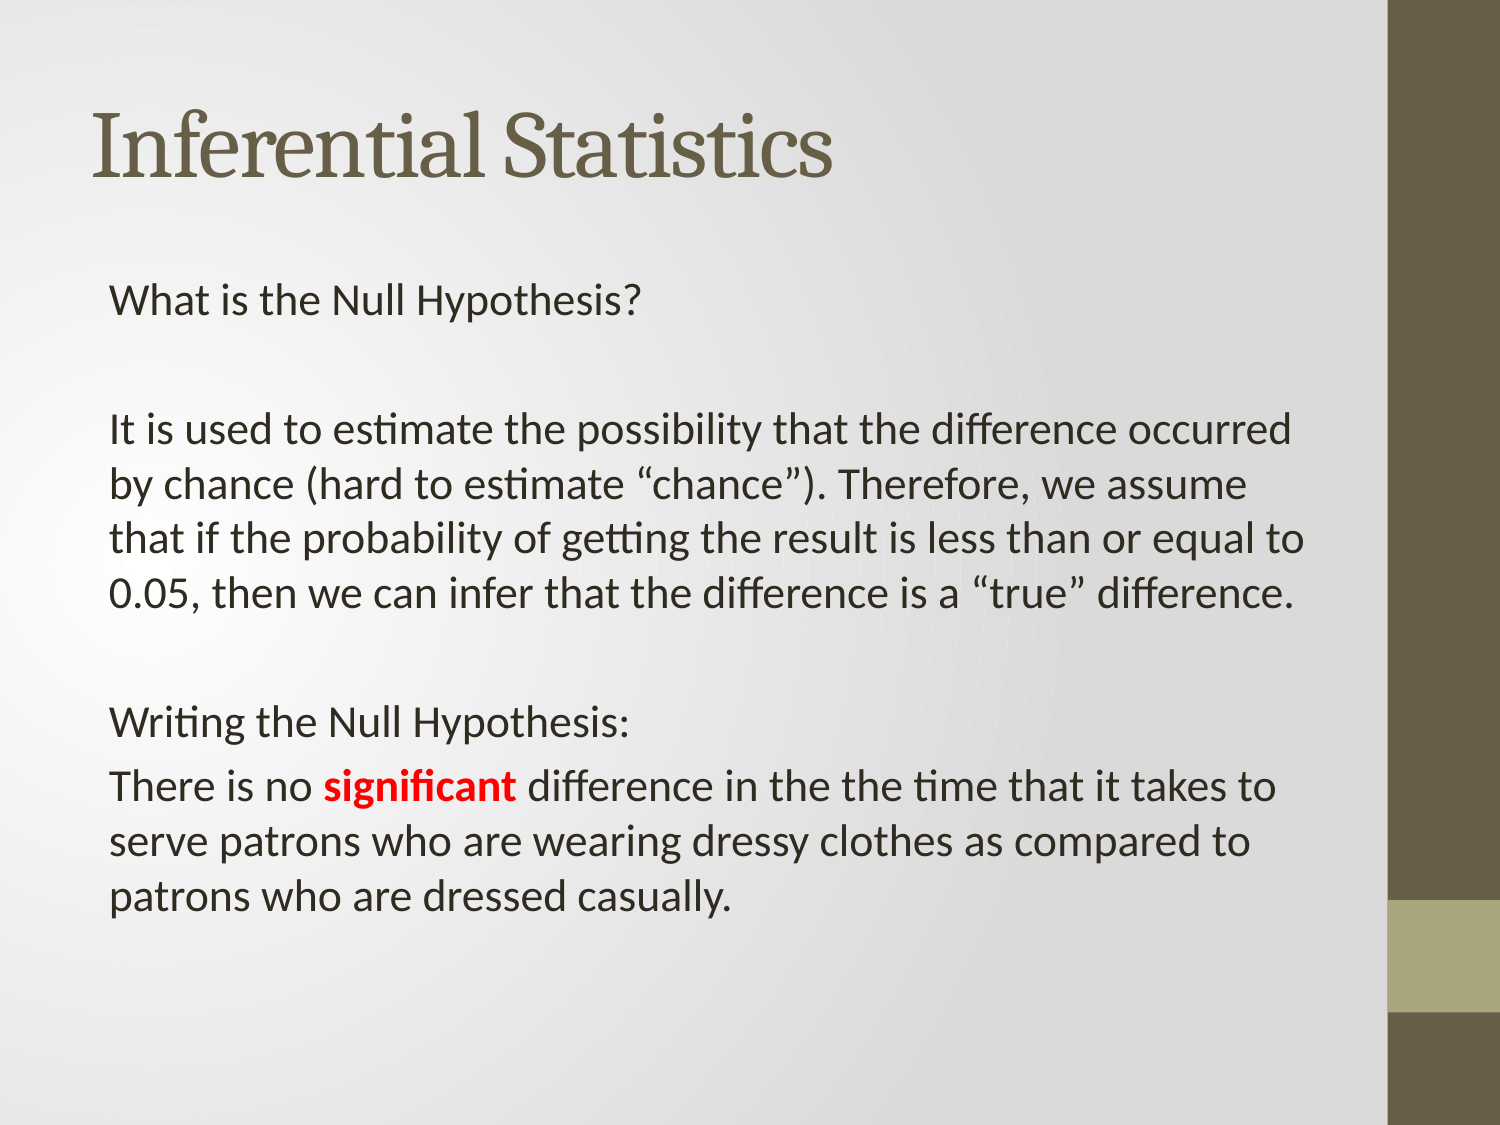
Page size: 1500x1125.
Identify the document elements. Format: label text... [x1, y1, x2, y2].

list What is the Null Hypothesis? It is used to estimate the possibility that the difference occurred by chance (hard to estimate “chance”). Therefore, we assume that if the probability of getting the result is less than or equal to 0.05, then we can infer that the difference is a “true” difference. Writing the Null Hypothesis: There is no significant difference in the the time that it takes to serve patrons who are wearing dressy clothes as compared to patrons who are dressed casually. [75, 262, 1325, 1050]
title Inferential Statistics [75, 45, 1325, 233]
